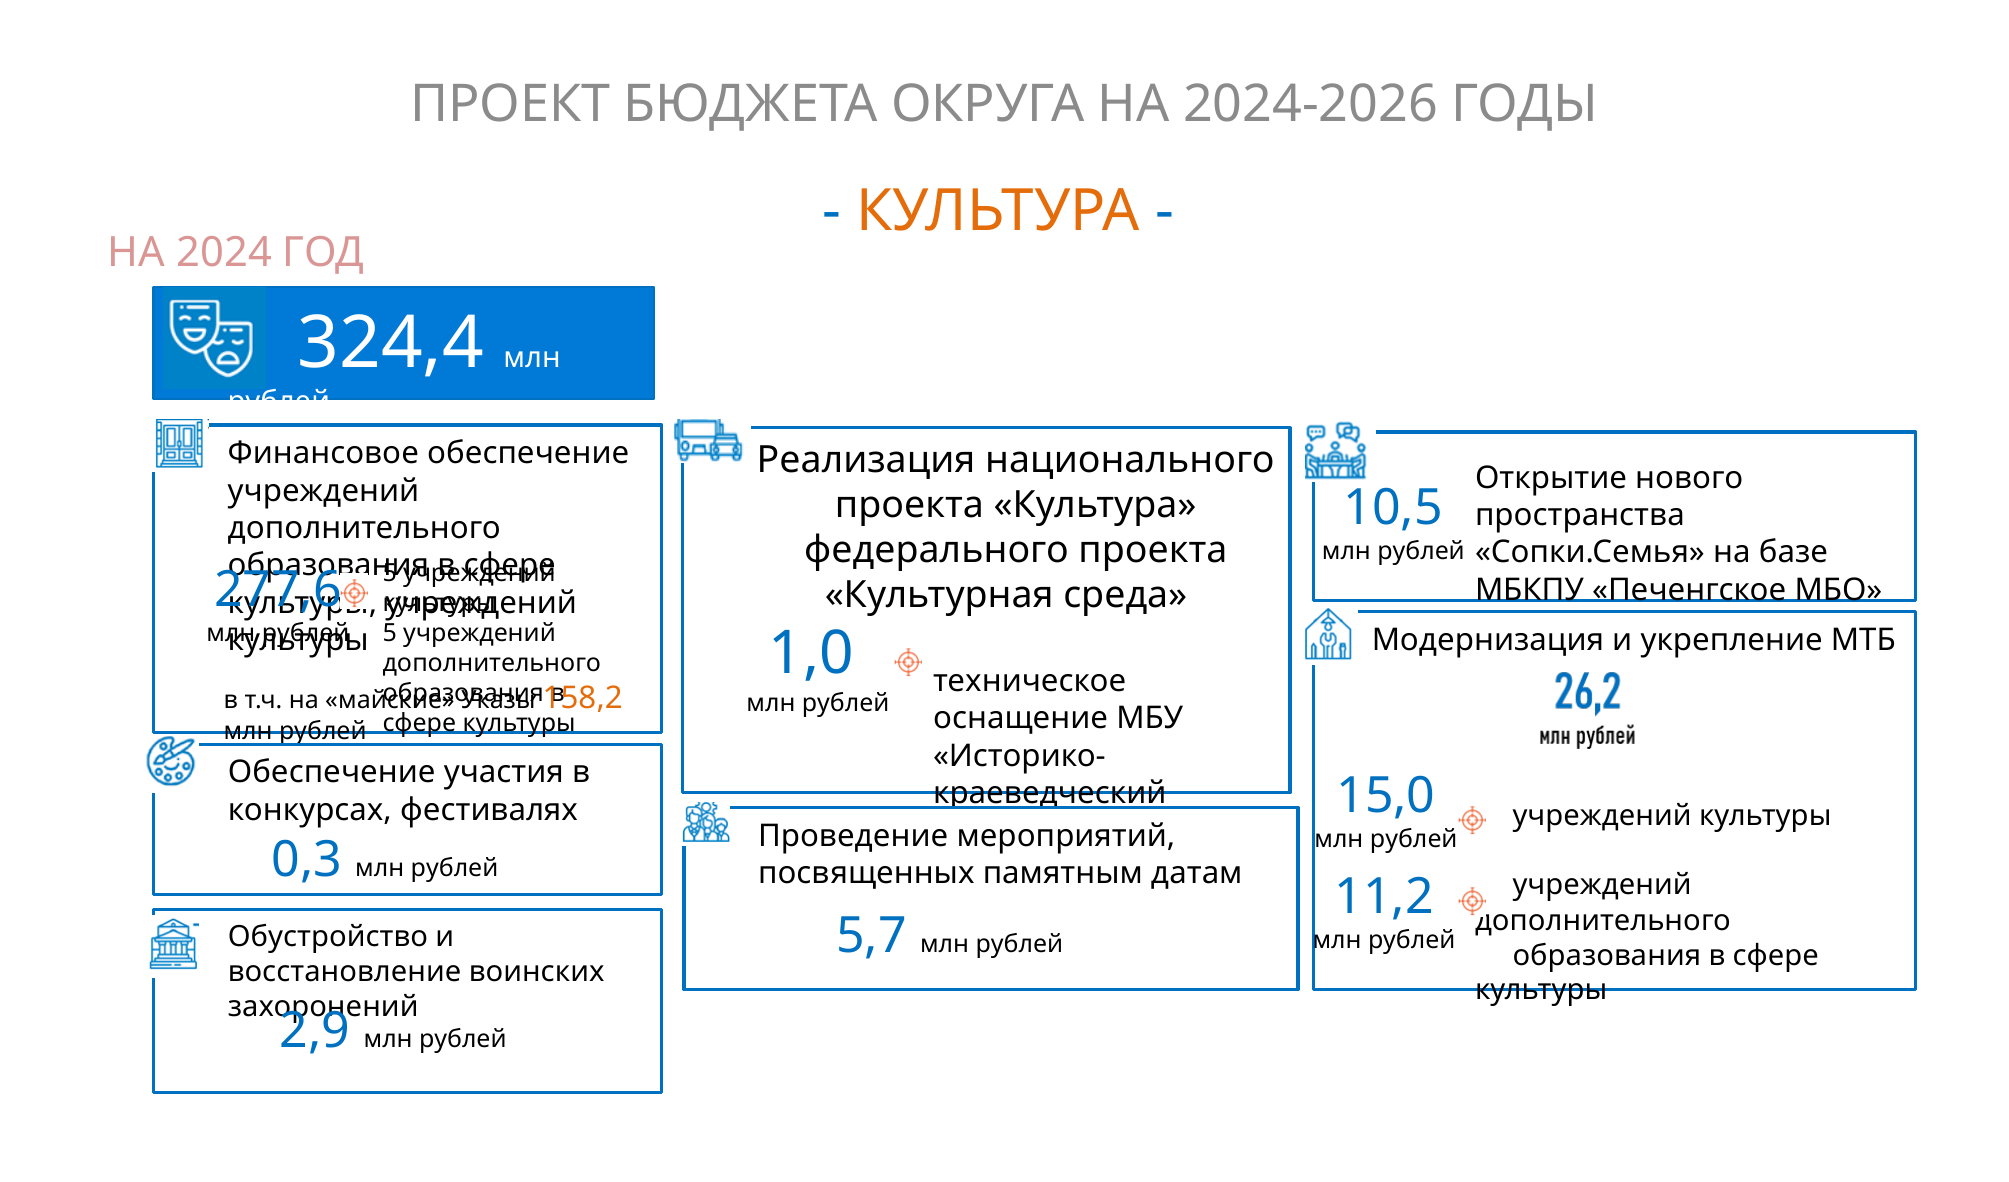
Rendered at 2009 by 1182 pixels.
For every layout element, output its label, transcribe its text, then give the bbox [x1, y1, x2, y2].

text_box - КУЛЬТУРА - [448, 164, 1548, 249]
text_box 2,9 млн рублей [223, 989, 564, 1065]
text_box Открытие нового пространства «Сопки.Семья» на базе МБКПУ «Печенгское МБО» [1311, 430, 1918, 602]
text_box НА 2024 ГОД [82, 217, 390, 282]
text_box в т.ч. на «майские» Указы 158,2 млн рублей [208, 670, 680, 753]
text_box Проведение мероприятий, посвященных памятным датам [682, 805, 1300, 992]
picture [682, 801, 730, 846]
text_box Обустройство и восстановление воинских захоронений [152, 908, 664, 1094]
text_box 277,6 млн рублей [191, 549, 365, 654]
picture [1303, 607, 1358, 665]
text_box 324,4 млн рублей [152, 285, 656, 401]
text_box 1,0 млн рублей [714, 606, 922, 724]
text_box Финансовое обеспечение учреждений дополнительного образования в сфере культуры, учреждений культуры [152, 423, 664, 734]
title ПРОЕКТ БЮДЖЕТА ОКРУГА НА 2024-2026 ГОДЫ [100, 47, 1908, 154]
text_box 5 учреждений культуры 5 учреждений дополнительного образования в сфере культуры [367, 548, 655, 670]
picture [1457, 800, 1486, 836]
text_box 11,2 млн рублей [1300, 856, 1471, 962]
picture [169, 299, 254, 379]
text_box Обеспечение участия в конкурсах, фестивалях [152, 742, 664, 897]
text_box 5,7 млн рублей [779, 894, 1120, 970]
picture [141, 915, 199, 978]
text_box 15,0 млн рублей [1299, 755, 1473, 860]
picture [673, 418, 751, 464]
picture [340, 572, 368, 609]
picture [1305, 416, 1376, 482]
picture [1457, 880, 1486, 917]
text_box 10,5 млн рублей [1307, 467, 1480, 572]
picture [1523, 642, 1653, 765]
text_box 0,3 млн рублей [214, 819, 556, 894]
text_box Реализация национального проекта «Культура» федерального проекта «Культурная среда» техническое оснащение МБУ «Историко-краеведческий музей» [680, 426, 1292, 795]
picture [151, 419, 210, 472]
text_box Модернизация и укрепление МТБ учреждений культуры учреждений дополнительного образования в сфере культуры [1311, 609, 1918, 992]
picture [143, 734, 199, 793]
picture [894, 642, 922, 679]
